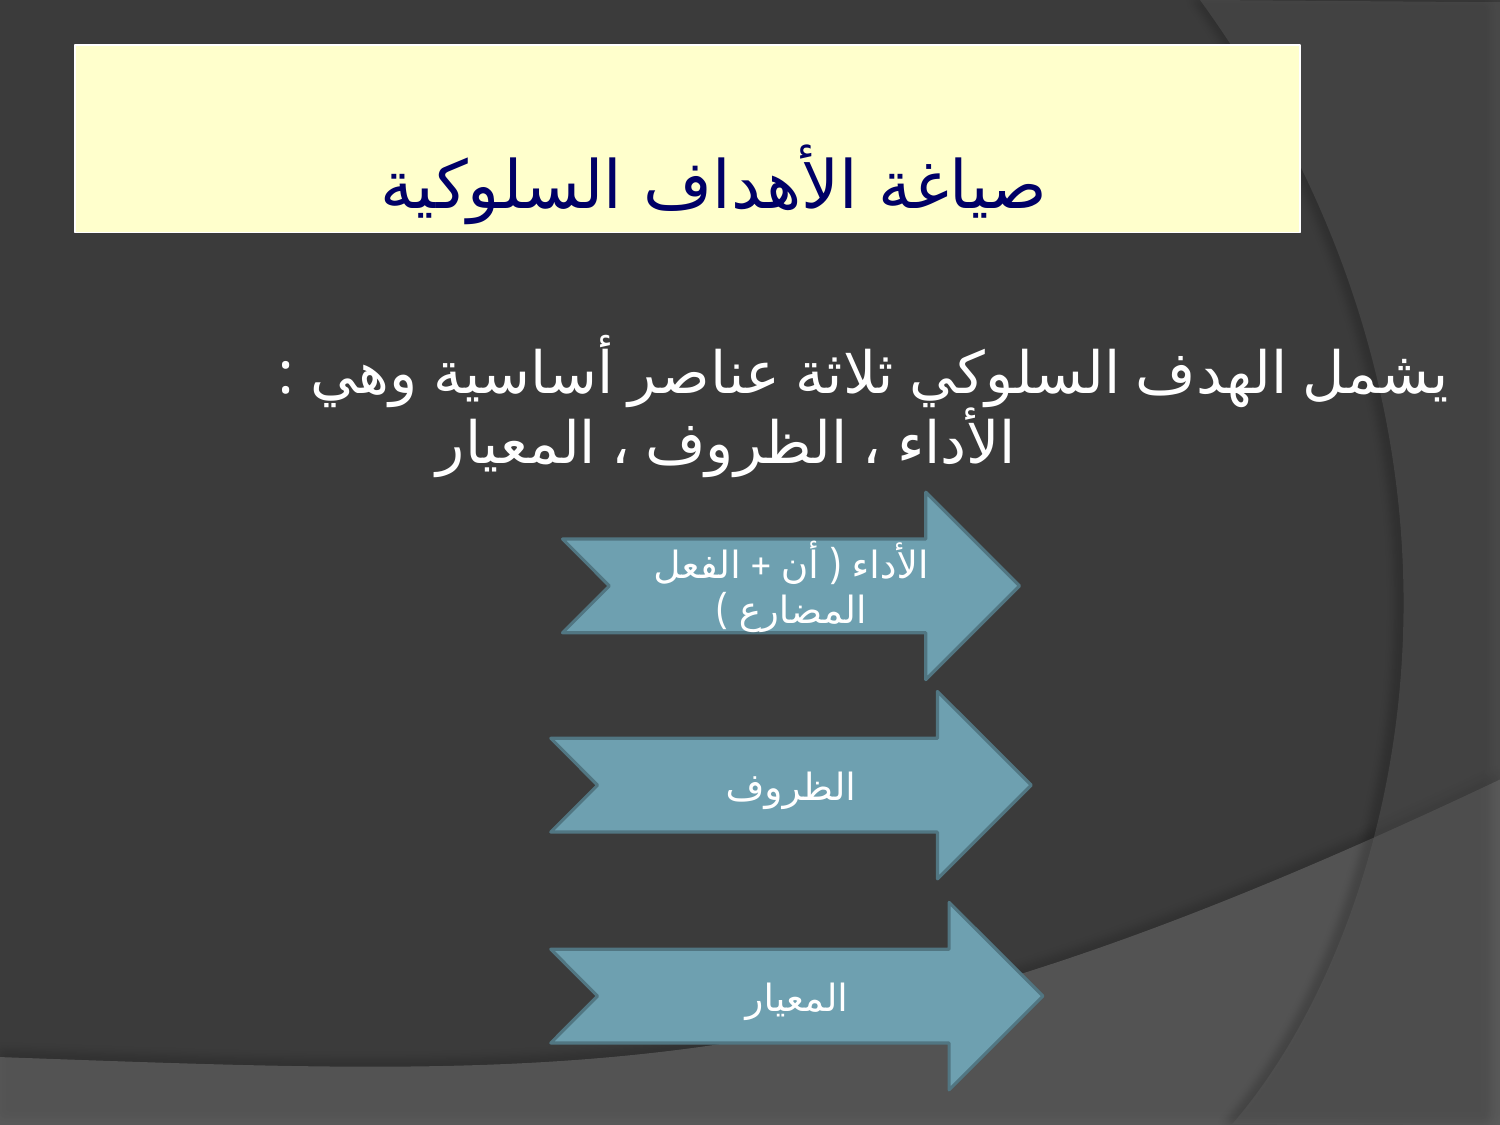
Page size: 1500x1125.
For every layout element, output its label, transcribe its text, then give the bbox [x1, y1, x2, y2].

text_box يشمل الهدف السلوكي ثلاثة عناصر أساسية وهي : الأداء ، الظروف ، المعيار [140, 328, 1465, 483]
text_box المعيار [549, 900, 1045, 1092]
text_box الظروف [549, 689, 1033, 881]
text_box الأداء ( أن + الفعل المضارع ) [561, 490, 1021, 682]
title صياغة الأهداف السلوكية [75, 45, 1300, 233]
